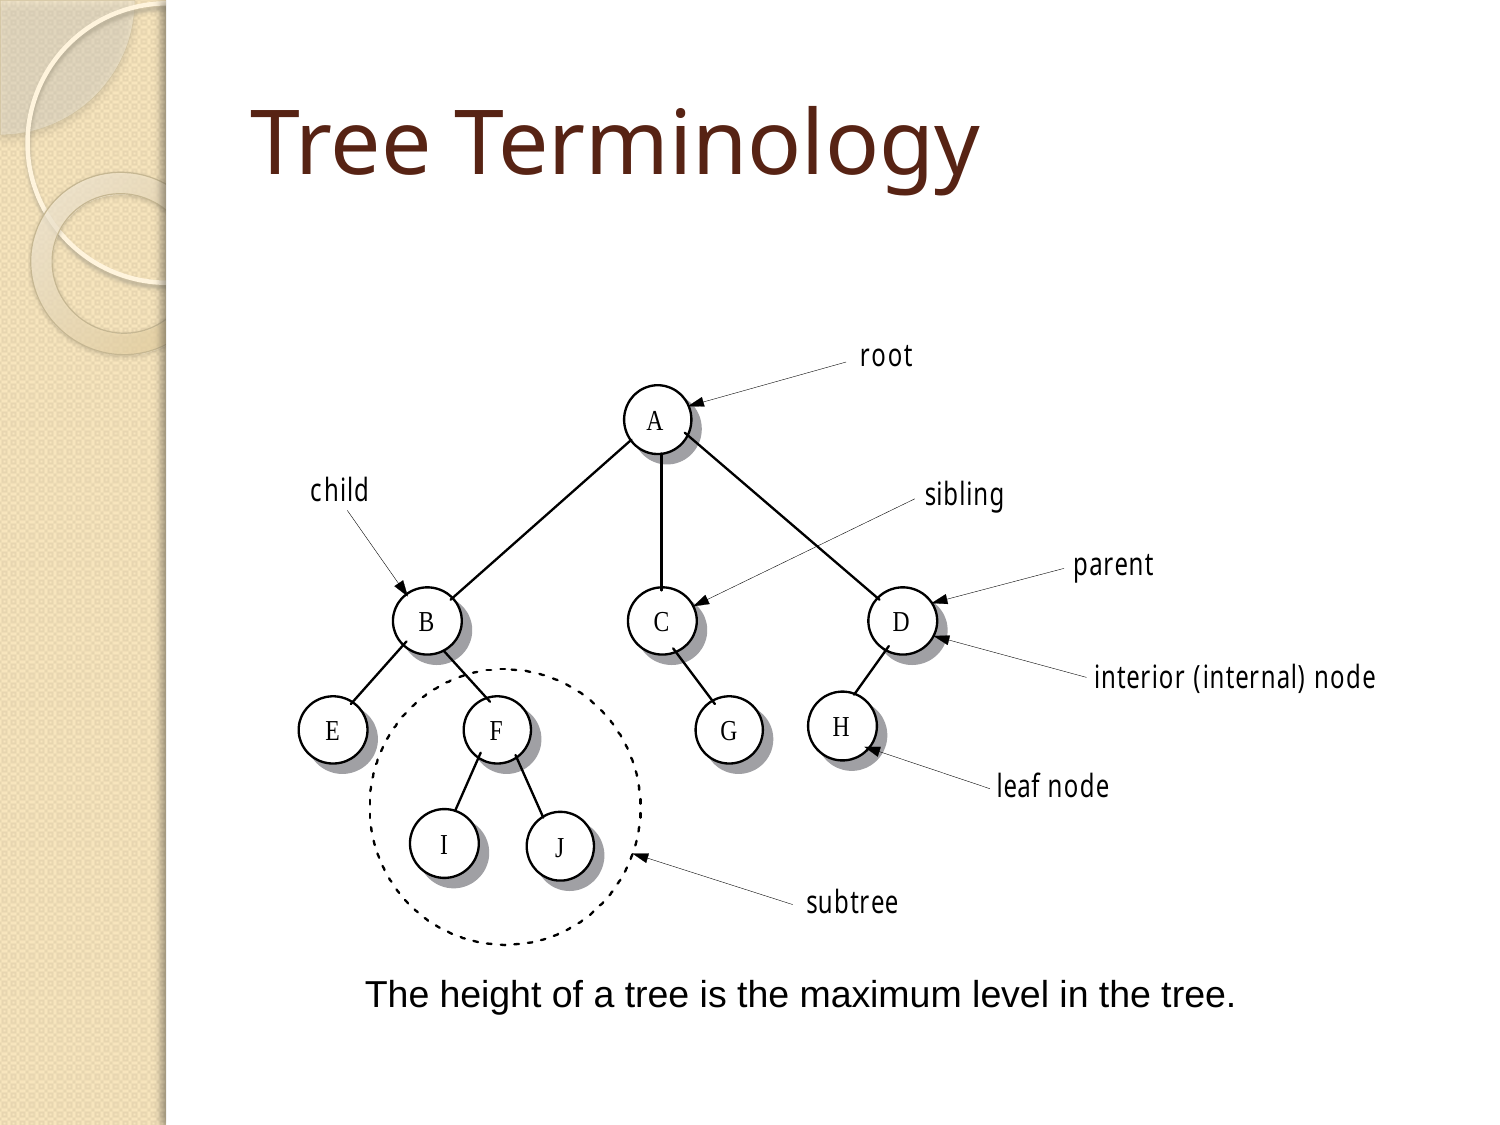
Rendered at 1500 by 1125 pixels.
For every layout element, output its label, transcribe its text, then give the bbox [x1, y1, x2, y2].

text_box The height of a tree is the maximum level in the tree. [275, 976, 1425, 1023]
title Tree Terminology [235, 45, 1466, 233]
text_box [249, 324, 1424, 968]
